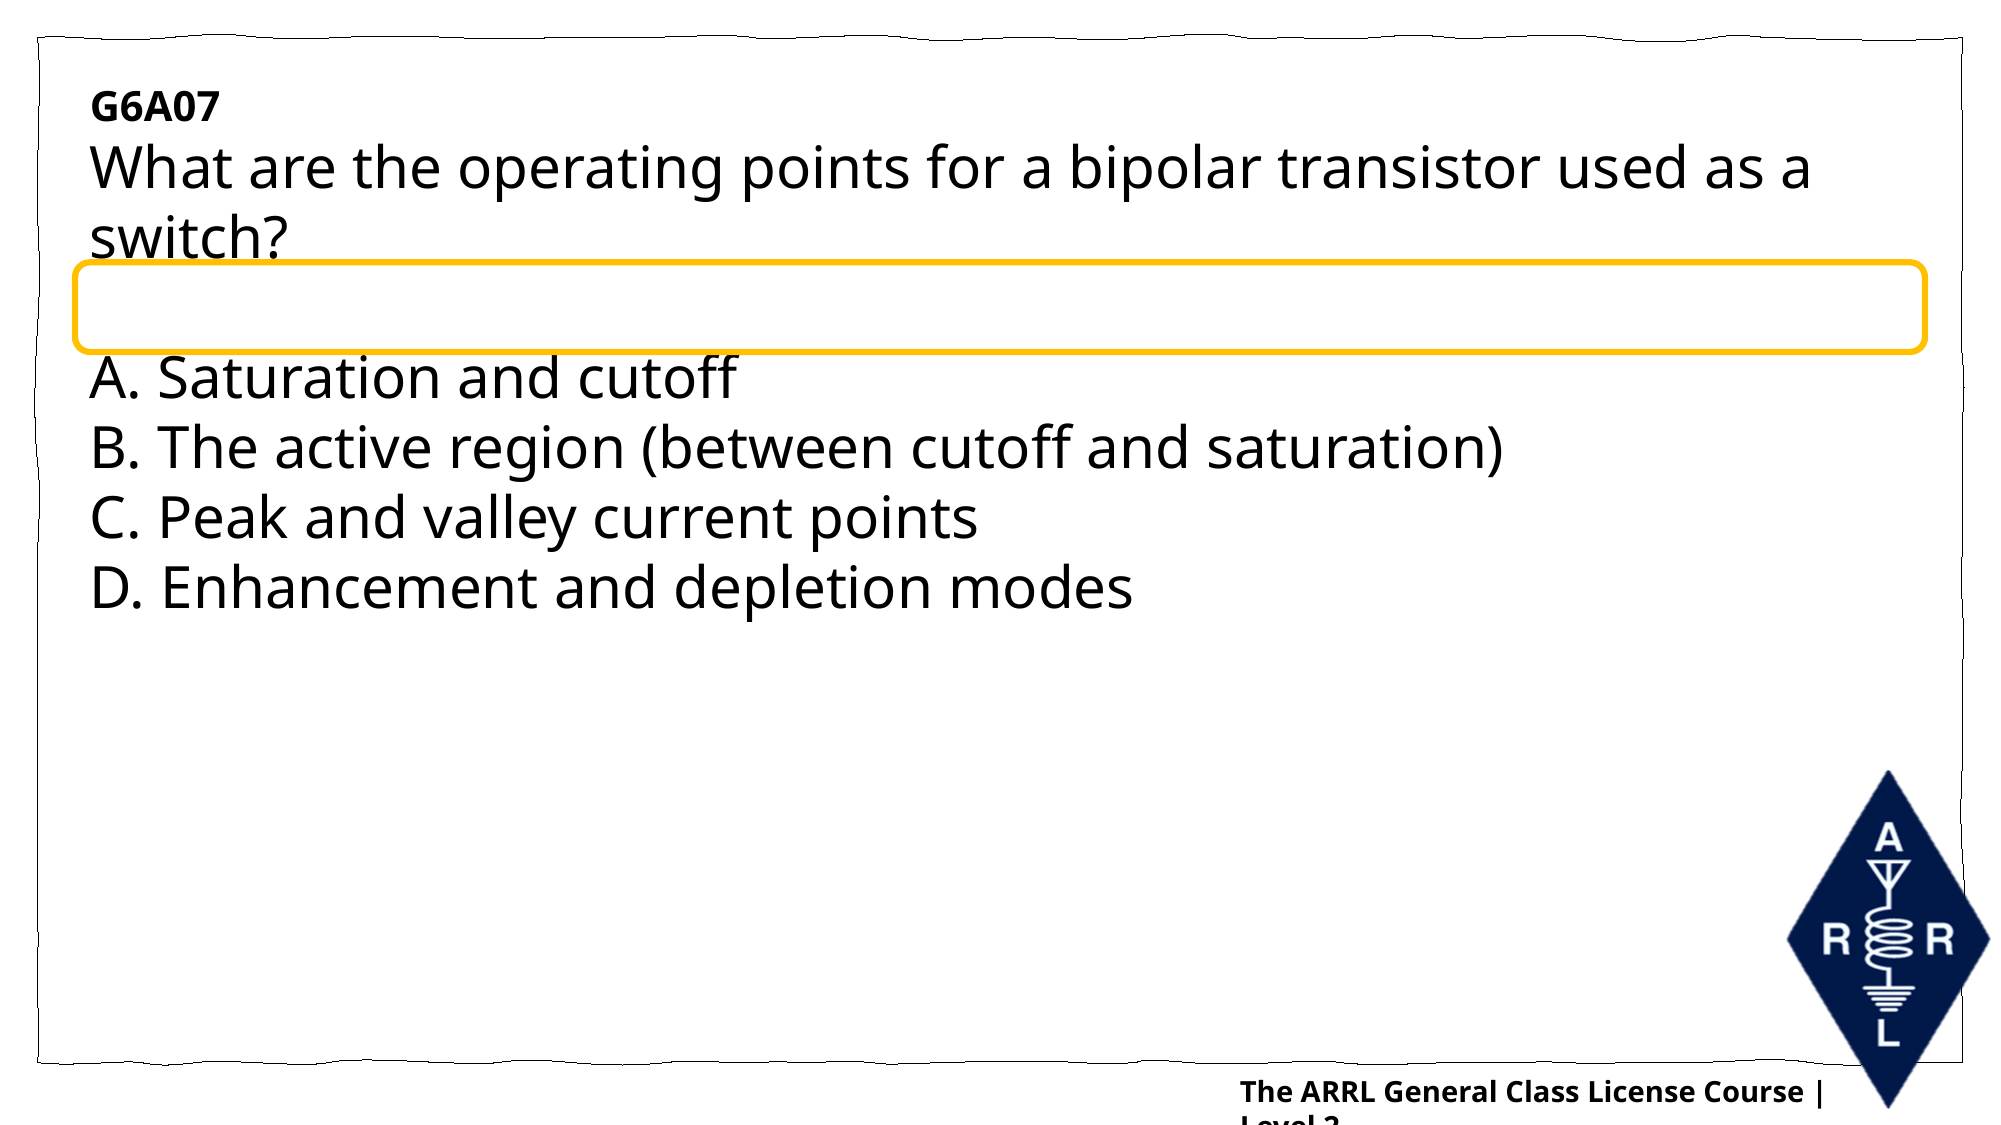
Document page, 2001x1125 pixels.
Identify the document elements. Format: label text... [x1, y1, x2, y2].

text_box [73, 261, 1927, 354]
text_box G6A07 What are the operating points for a bipolar transistor used as a switch? A. Saturation and cutoff B. The active region (between cutoff and saturation) C. Peak and valley current points D. Enhancement and depletion modes [75, 345, 1850, 628]
text_box G6A07 What are the operating points for a bipolar transistor used as a switch? A. Saturation and cutoff B. The active region (between cutoff and saturation) C. Peak and valley current points D. Enhancement and depletion modes [75, 72, 1850, 269]
picture [1773, 752, 1999, 1125]
